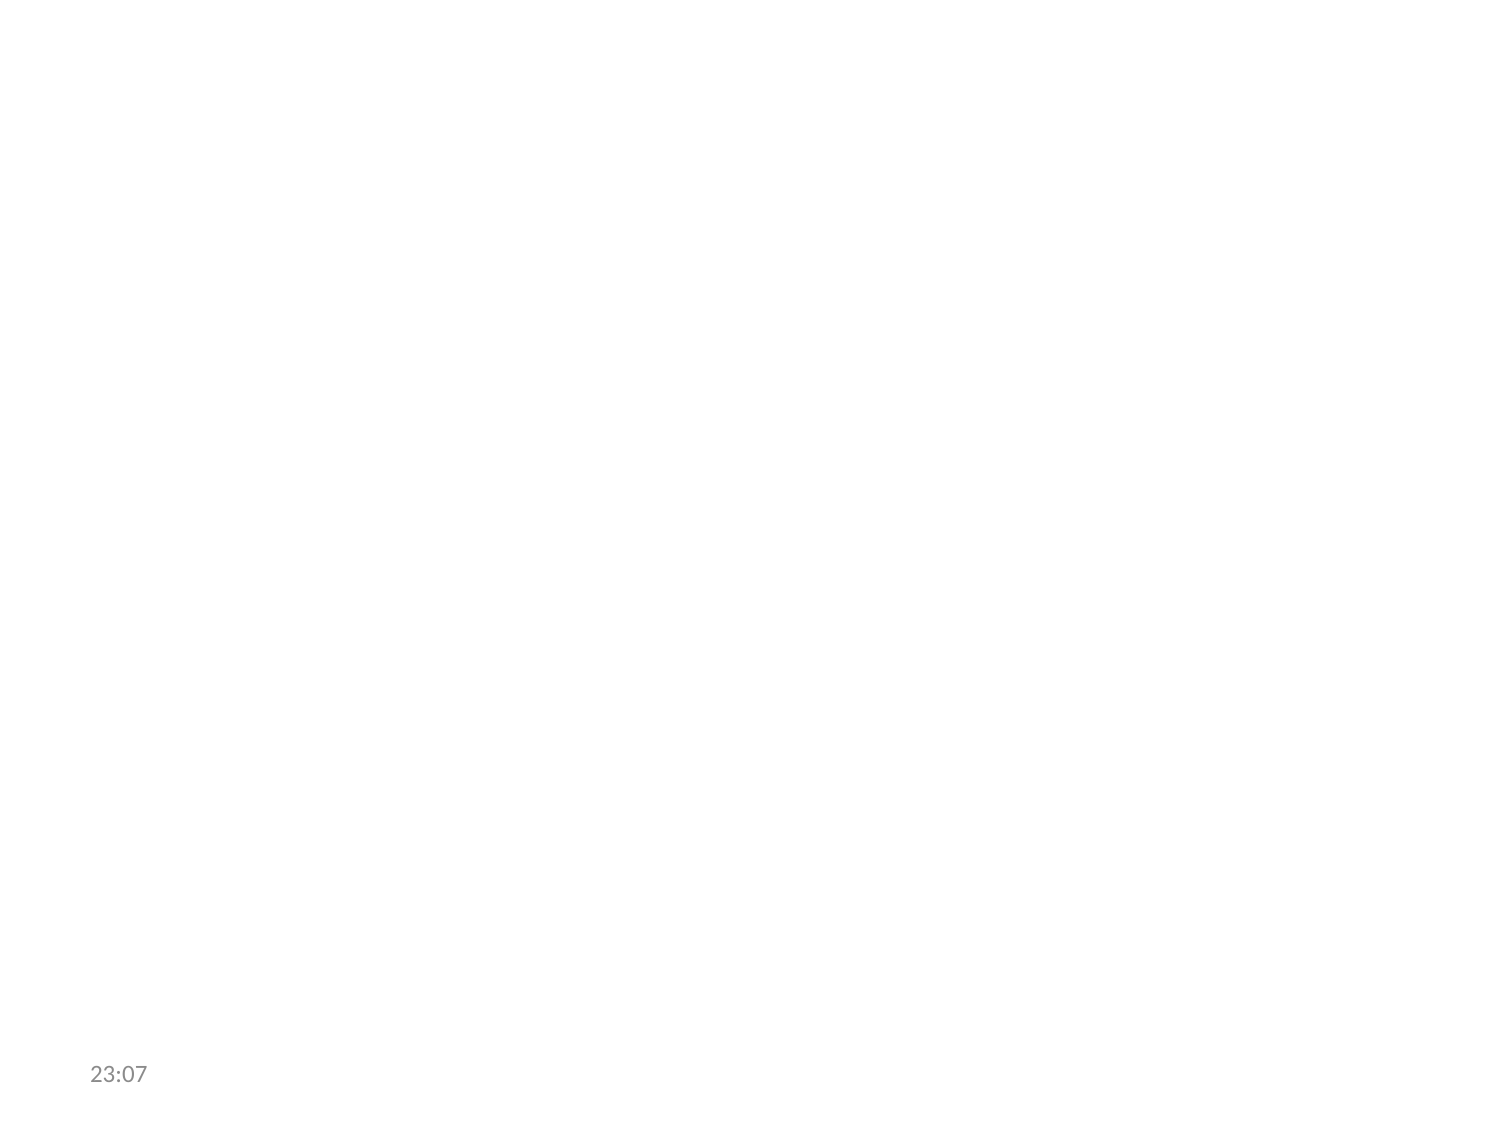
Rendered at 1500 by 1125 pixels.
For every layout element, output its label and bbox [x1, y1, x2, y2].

slide_number [75, 1042, 425, 1103]
